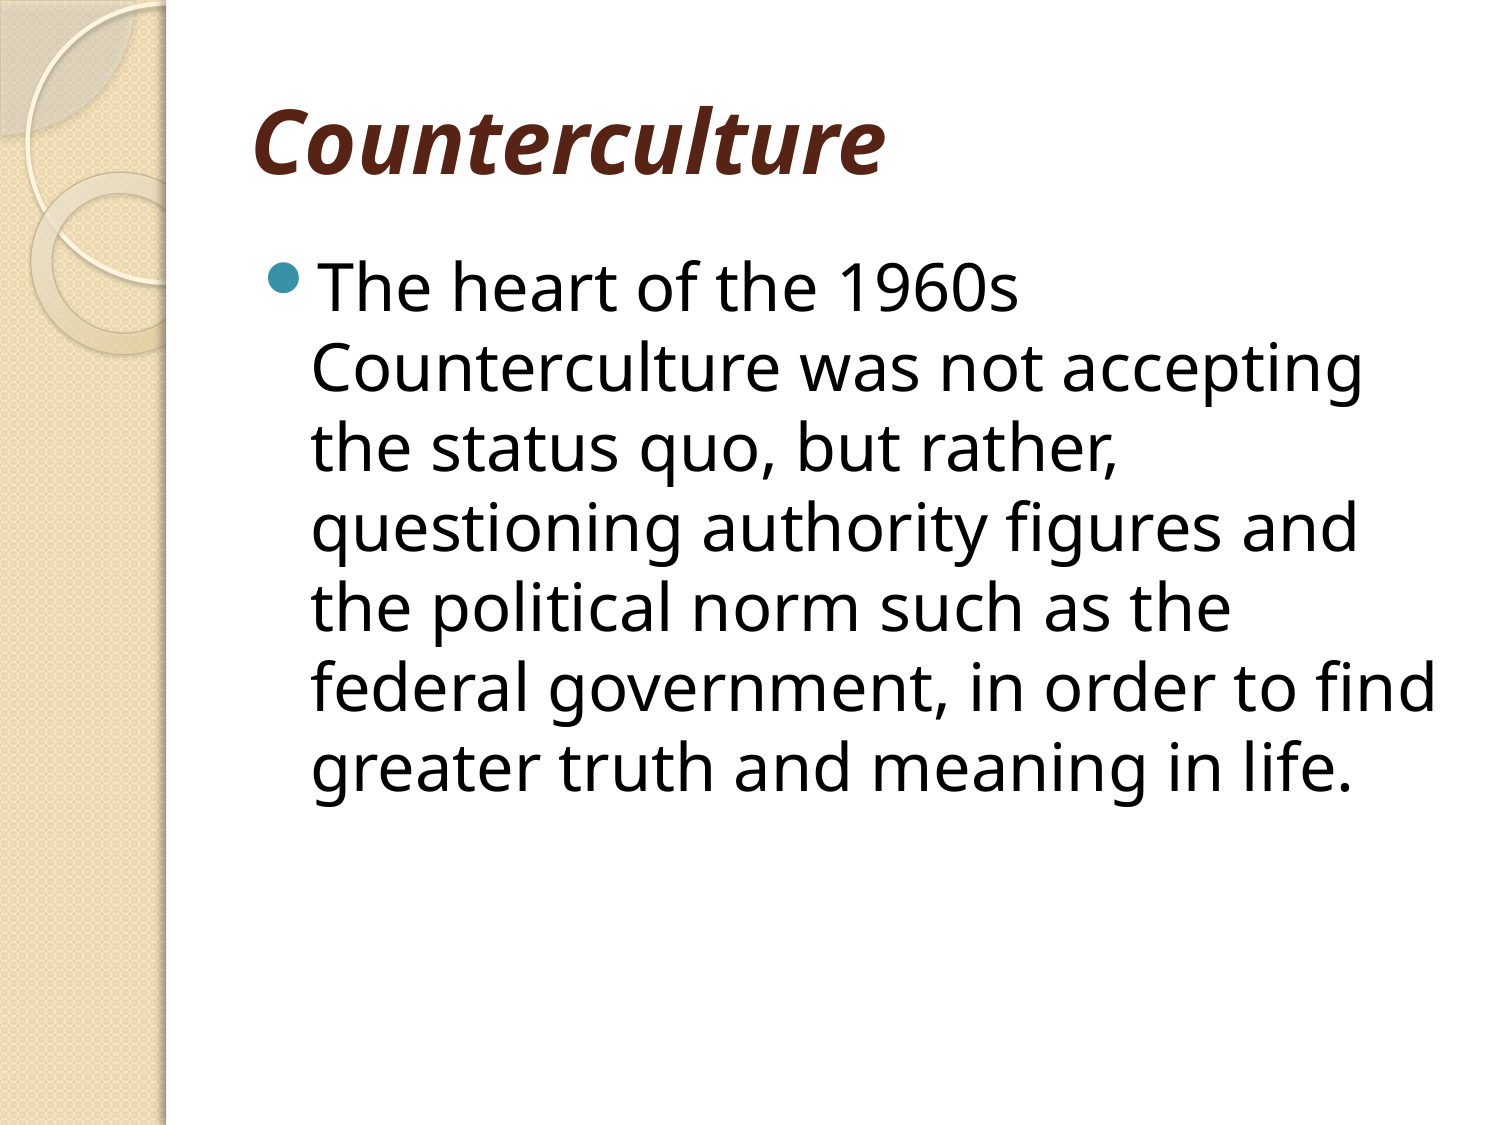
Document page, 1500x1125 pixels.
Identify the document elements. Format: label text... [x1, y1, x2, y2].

list The heart of the 1960s Counterculture was not accepting the status quo, but rather, questioning authority figures and the political norm such as the federal government, in order to find greater truth and meaning in life. [235, 237, 1466, 1025]
title Counterculture [235, 45, 1466, 233]
